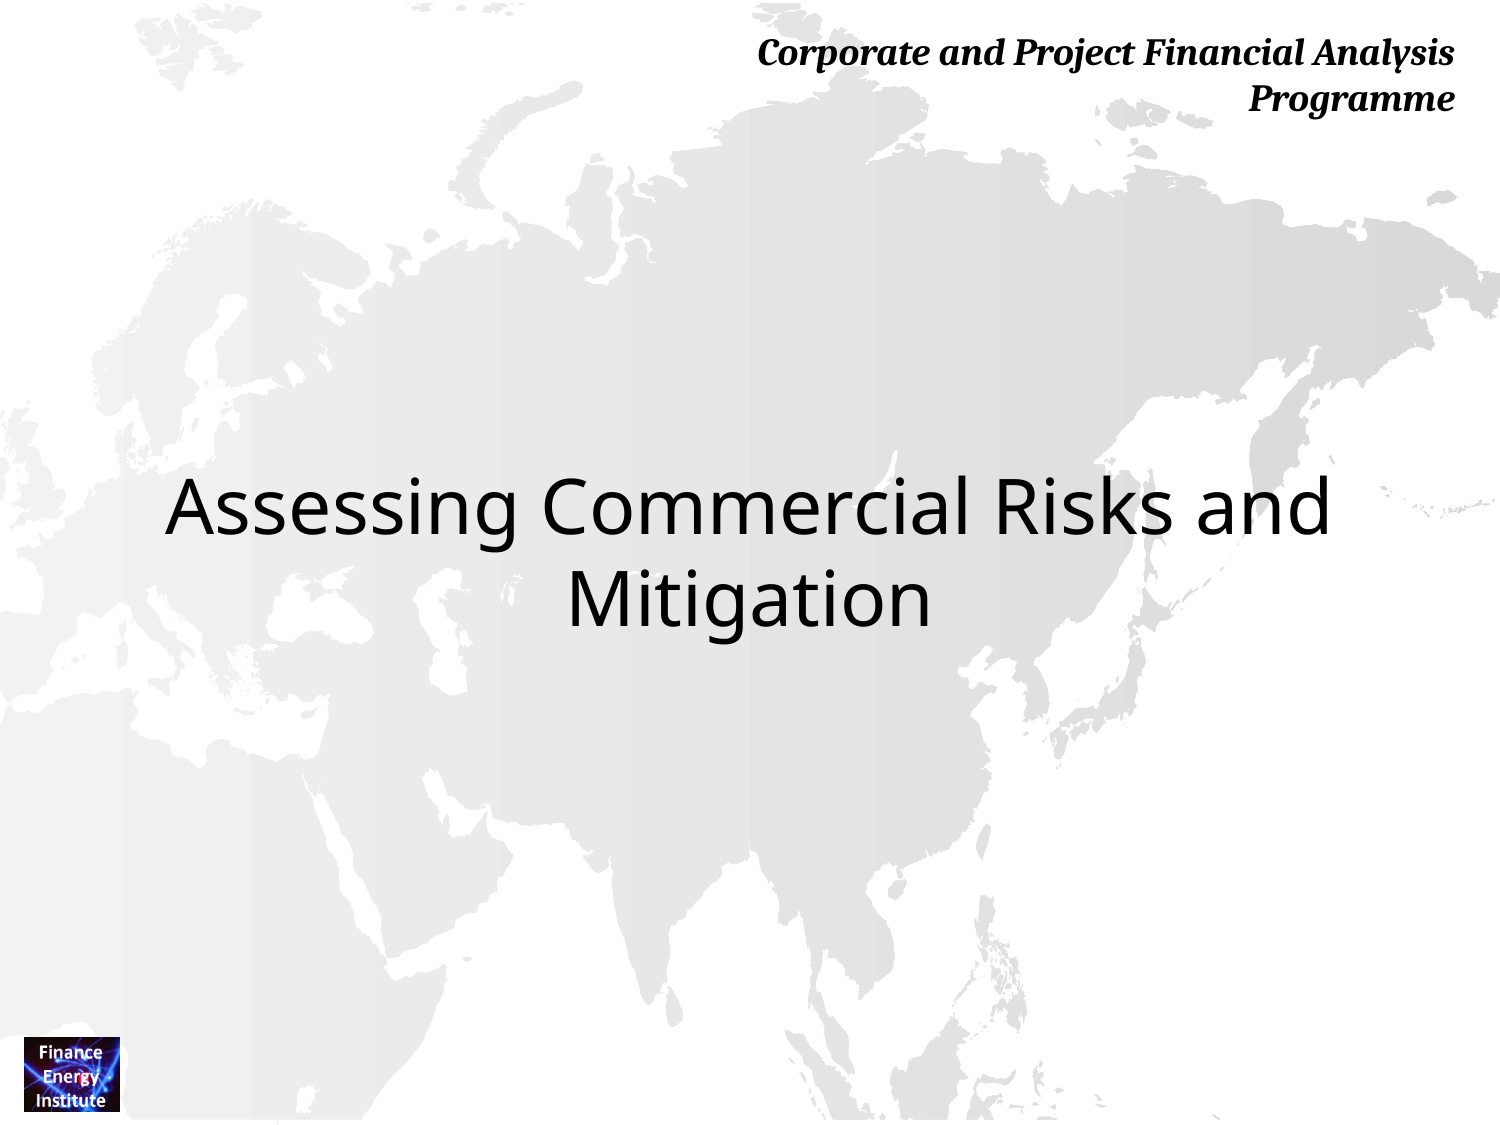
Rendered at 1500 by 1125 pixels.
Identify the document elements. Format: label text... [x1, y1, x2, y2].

picture [24, 1037, 120, 1112]
title Assessing Commercial Risks and Mitigation [149, 299, 1351, 800]
